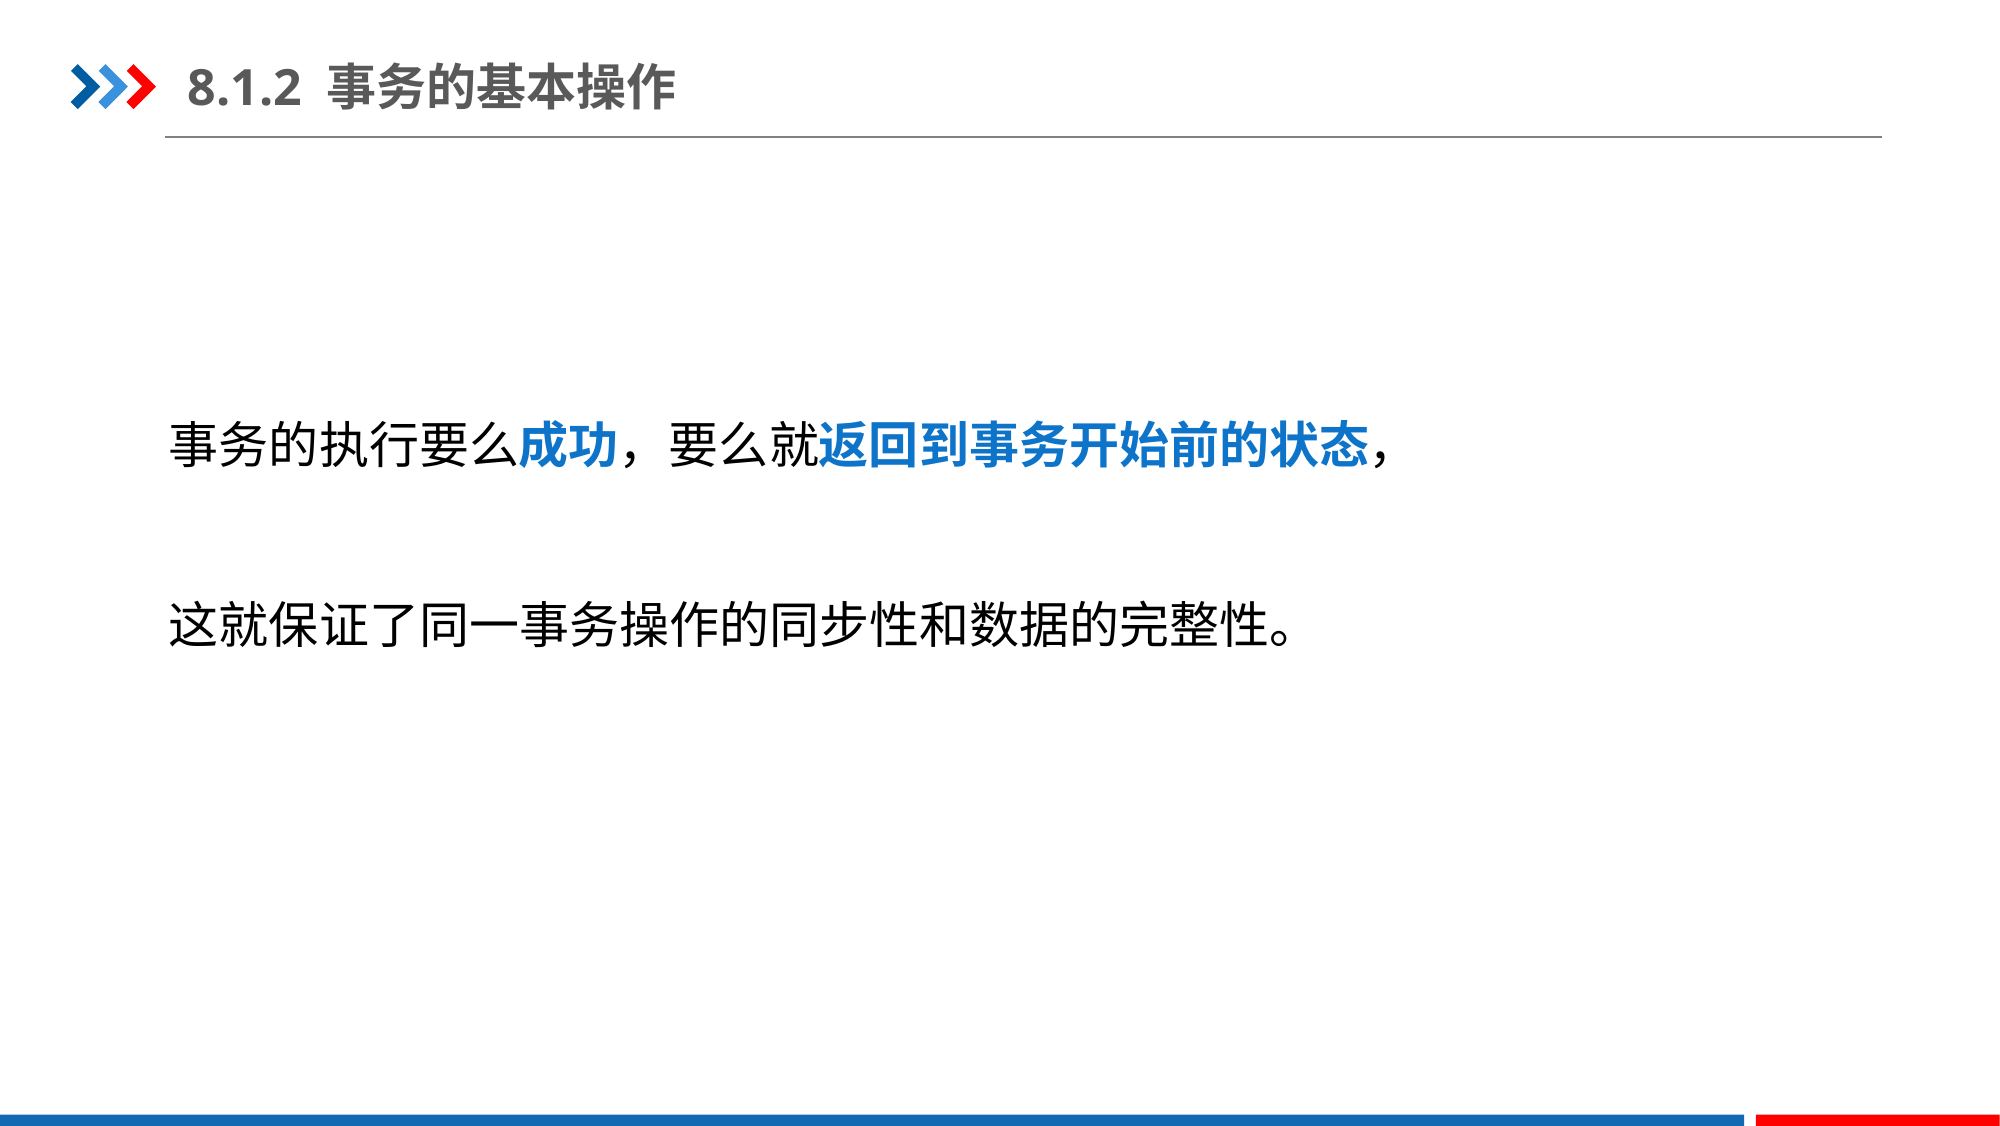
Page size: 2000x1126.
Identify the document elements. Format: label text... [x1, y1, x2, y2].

text_box 事务的执行要么成功，要么就返回到事务开始前的状态， 这就保证了同一事务操作的同步性和数据的完整性。 [154, 376, 1738, 636]
text_box 8.1.2 事务的基本操作 [187, 43, 827, 127]
